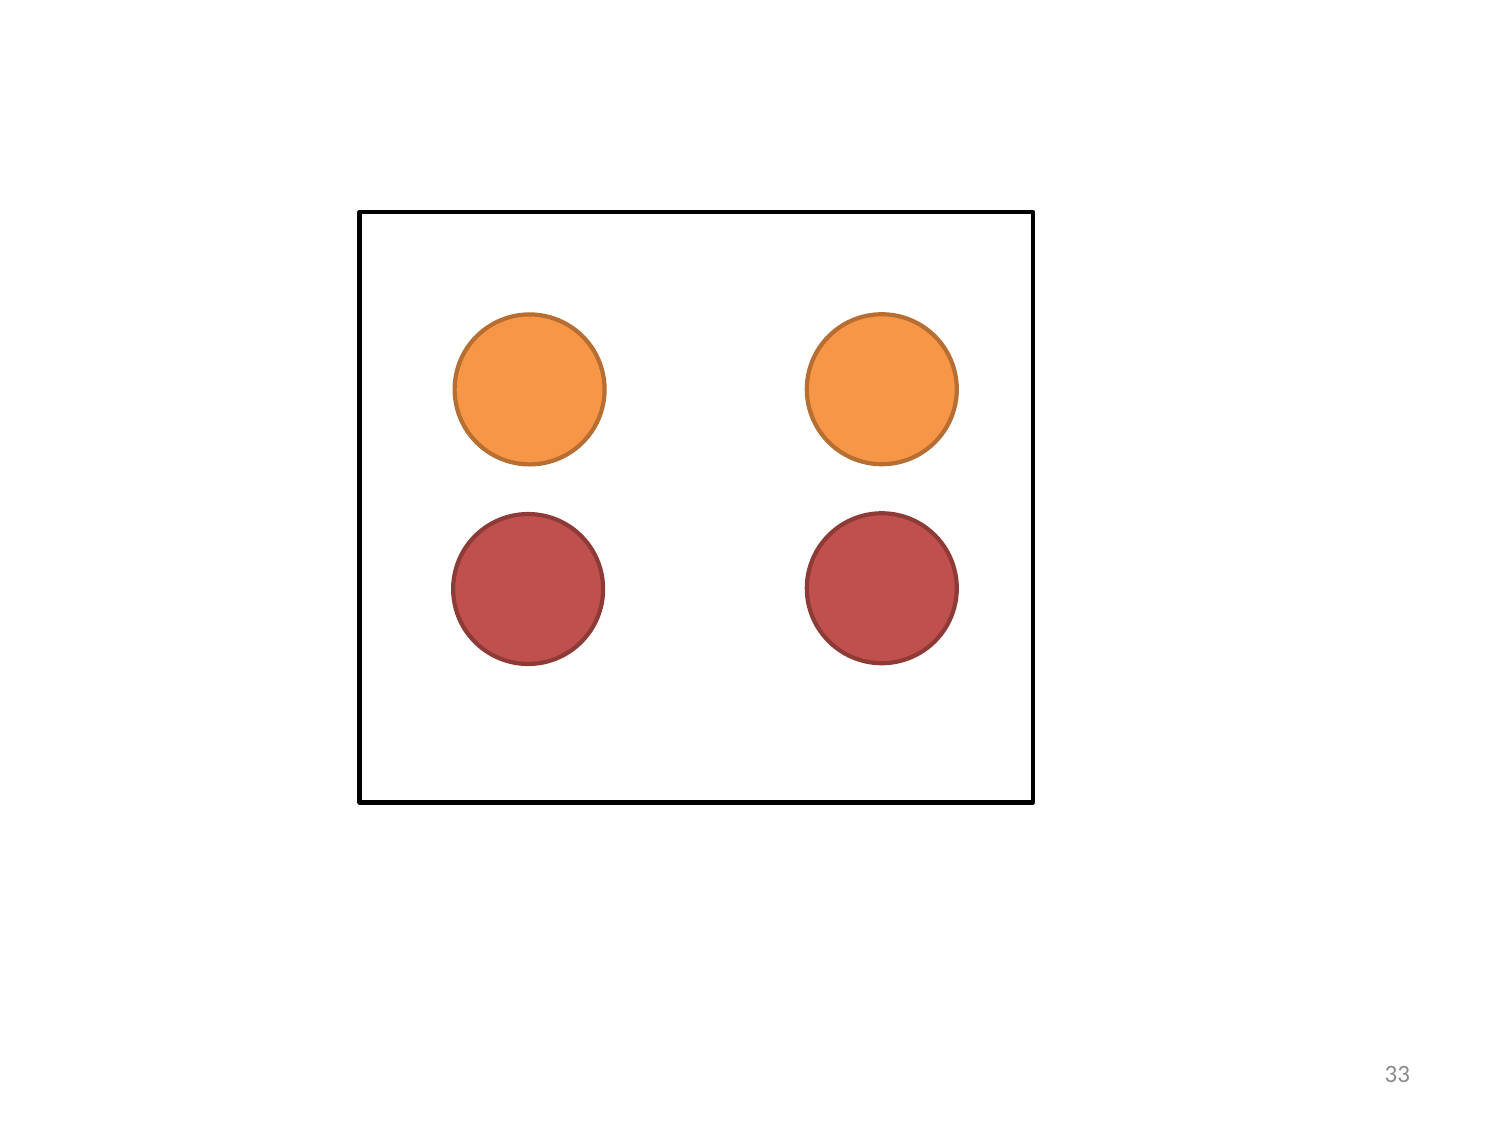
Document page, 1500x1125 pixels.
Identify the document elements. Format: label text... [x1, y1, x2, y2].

text_box [452, 312, 607, 467]
text_box [451, 511, 606, 667]
text_box [804, 511, 959, 666]
text_box [804, 312, 959, 467]
slide_number 33 [1074, 1042, 1425, 1103]
text_box [357, 210, 1035, 805]
